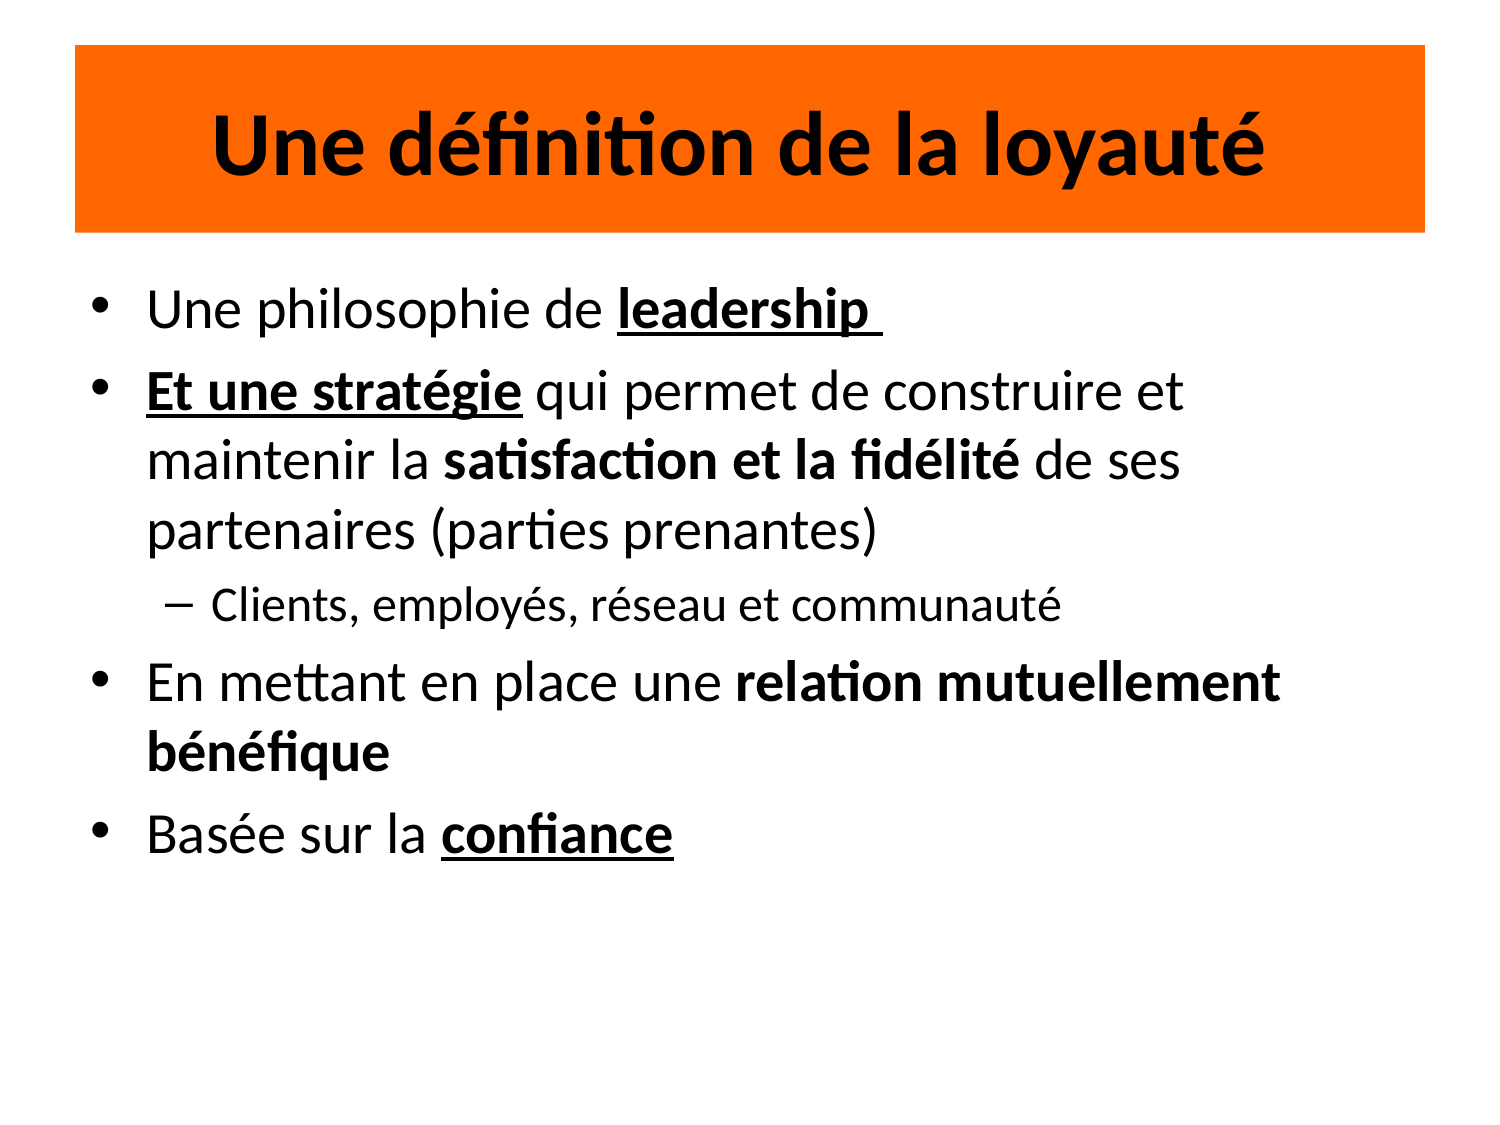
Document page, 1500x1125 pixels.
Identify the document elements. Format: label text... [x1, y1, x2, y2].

title Une définition de la loyauté [75, 45, 1425, 233]
list Une philosophie de leadership Et une stratégie qui permet de construire et maintenir la satisfaction et la fidélité de ses partenaires (parties prenantes) Clients, employés, réseau et communauté En mettant en place une relation mutuellement bénéfique Basée sur la confiance [75, 262, 1425, 1005]
